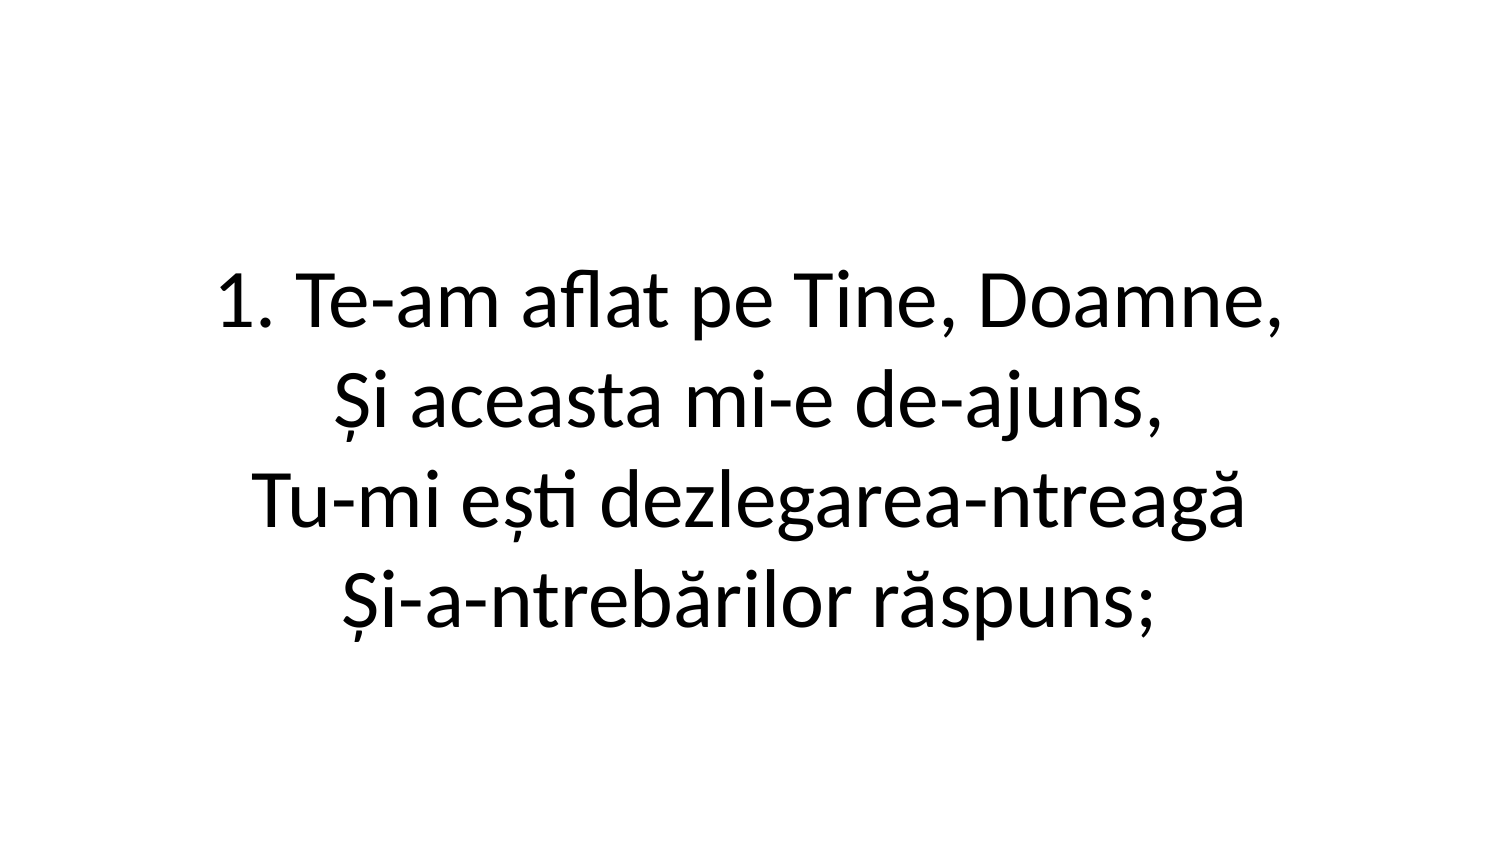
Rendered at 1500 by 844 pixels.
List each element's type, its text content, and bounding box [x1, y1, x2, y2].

text_box 1. Te-am aflat pe Tine, Doamne, Și aceasta mi-e de-ajuns, Tu-mi ești dezlegarea-ntreagă Și-a-ntrebărilor răspuns; [198, 192, 1302, 652]
